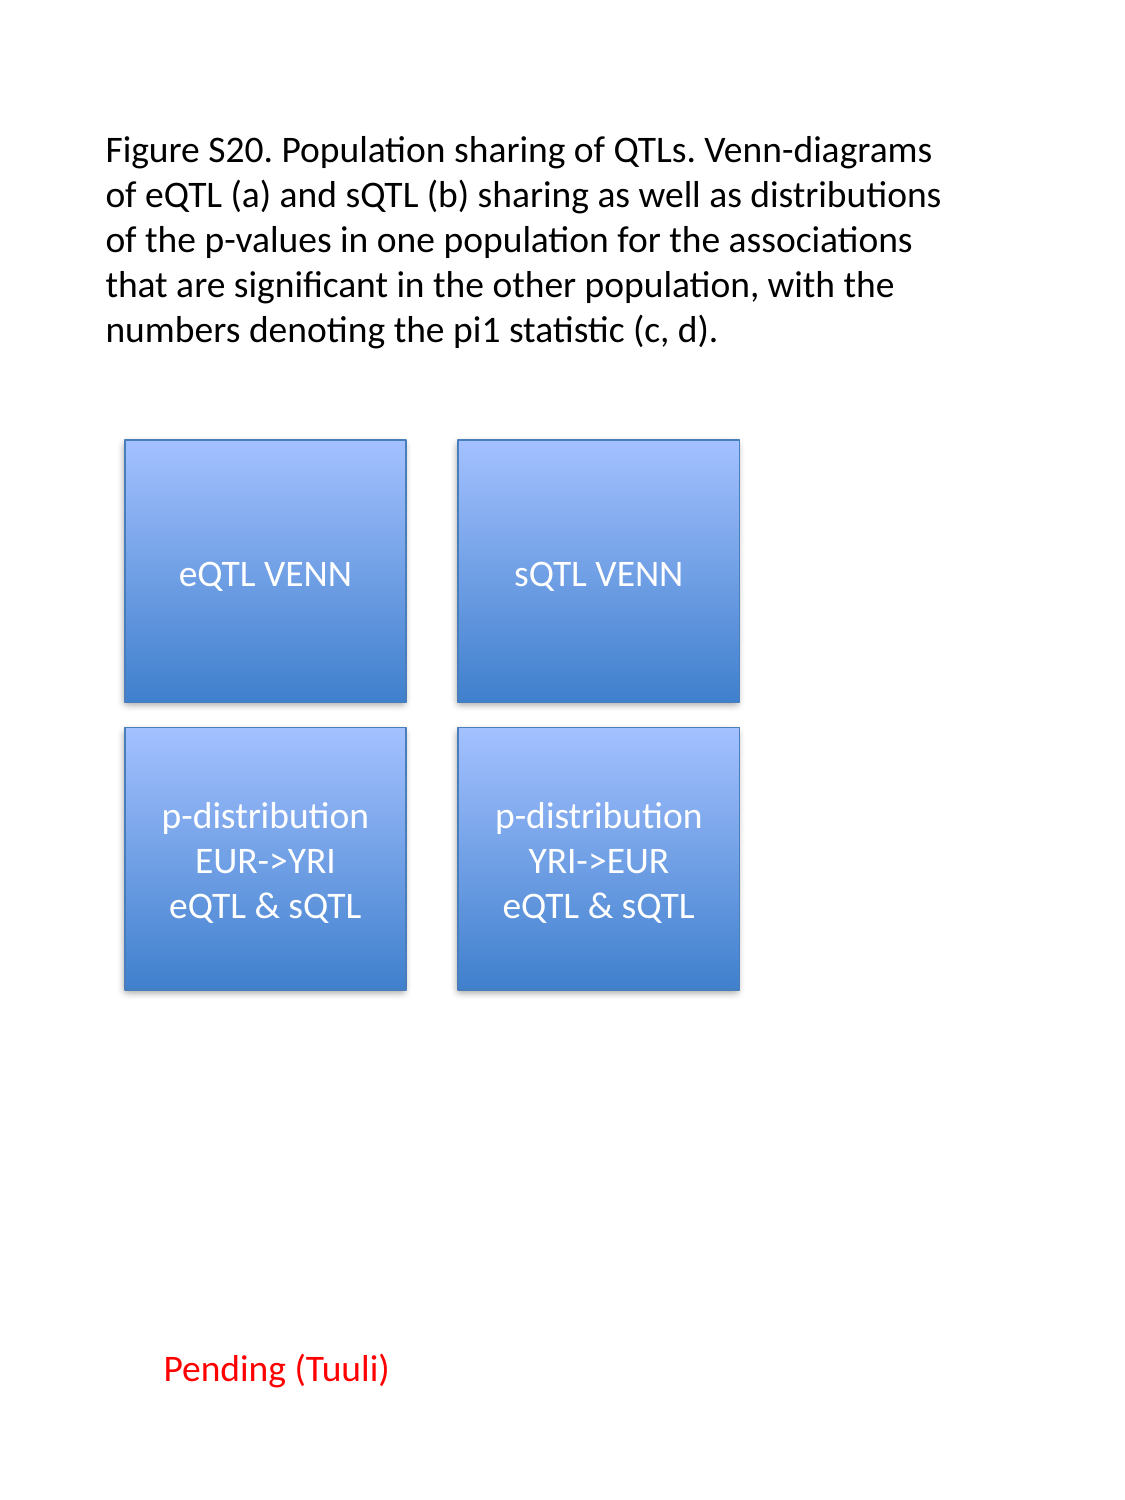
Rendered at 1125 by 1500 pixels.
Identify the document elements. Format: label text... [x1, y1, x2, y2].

text_box Pending (Tuuli) [148, 1336, 405, 1397]
text_box Figure S20. Population sharing of QTLs. Venn-diagrams of eQTL (a) and sQTL (b) sharing as well as distributions of the p-values in one population for the associations that are significant in the other population, with the numbers denoting the pi1 statistic (c, d). [90, 117, 984, 358]
text_box sQTL VENN [457, 439, 740, 703]
text_box p-distribution EUR->YRI eQTL & sQTL [124, 727, 407, 991]
text_box p-distribution YRI->EUR eQTL & sQTL [457, 727, 740, 991]
text_box eQTL VENN [124, 439, 407, 703]
